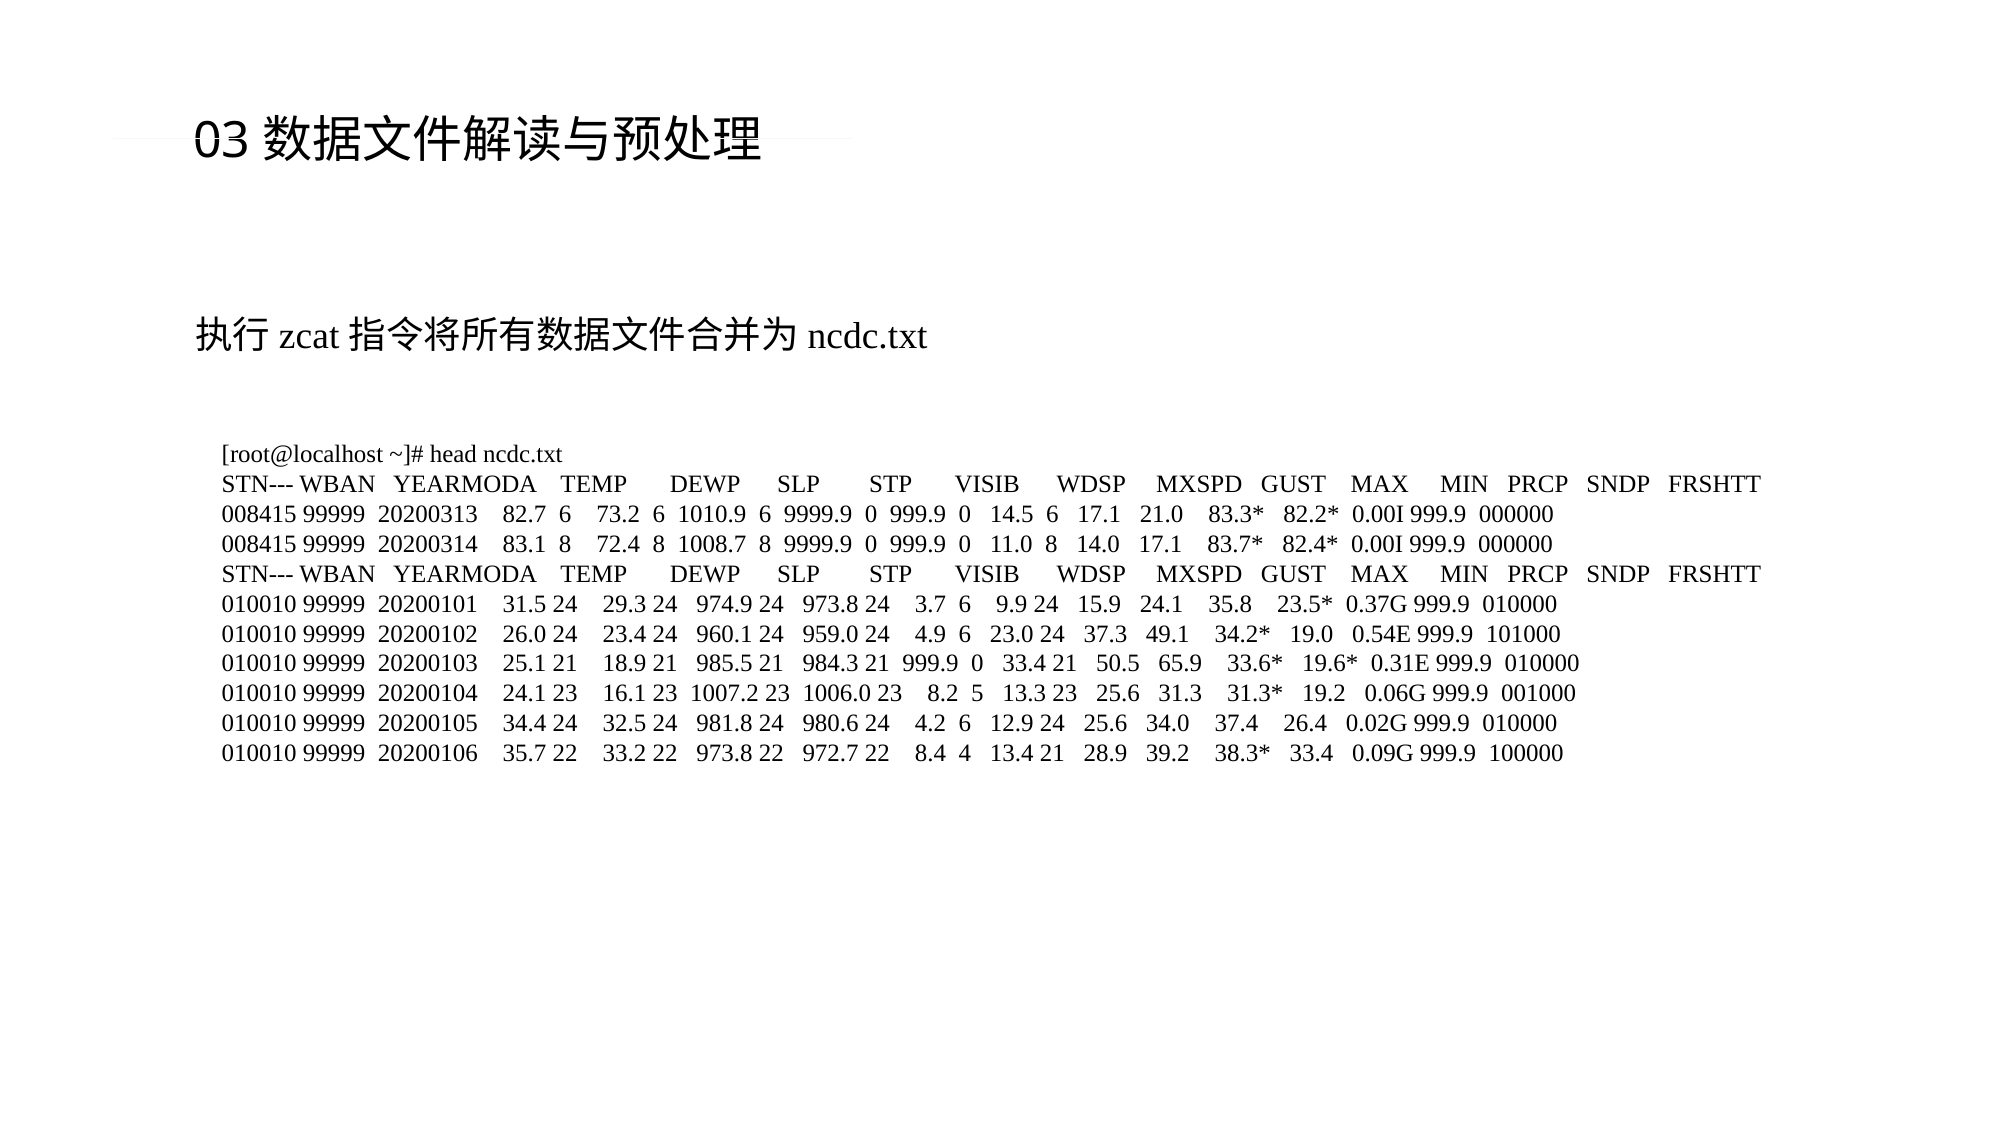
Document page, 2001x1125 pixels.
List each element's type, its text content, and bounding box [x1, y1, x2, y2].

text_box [112, 100, 854, 176]
text_box 执行zcat指令将所有数据文件合并为ncdc.txt [136, 303, 1744, 364]
text_box [root@localhost ~]# head ncdc.txt STN--- WBAN YEARMODA TEMP DEWP SLP STP VISIB WDSP MXSPD GUST MAX MIN PRCP SNDP FRSHTT 008415 99999 20200313 82.7 6 73.2 6 1010.9 6 9999.9 0 999.9 0 14.5 6 17.1 21.0 83.3* 82.2* 0.00I 999.9 000000 008415 99999 20200314 83.1 8 72.4 8 1008.7 8 9999.9 0 999.9 0 11.0 8 14.0 17.1 83.7* 82.4* 0.00I 999.9 000000 STN--- WBAN YEARMODA TEMP DEWP SLP STP VISIB WDSP MXSPD GUST MAX MIN PRCP SNDP FRSHTT 010010 99999 20200101 31.5 24 29.3 24 974.9 24 973.8 24 3.7 6 9.9 24 15.9 24.1 35.8 23.5* 0.37G 999.9 010000 010010 99999 20200102 26.0 24 23.4 24 960.1 24 959.0 24 4.9 6 23.0 24 37.3 49.1 34.2* 19.0 0.54E 999.9 101000 010010 99999 20200103 25.1 21 18.9 21 985.5 21 984.3 21 999.9 0 33.4 21 50.5 65.9 33.6* 19.6* 0.31E 999.9 010000 010010 99999 20200104 24.1 23 16.1 23 1007.2 23 1006.0 23 8.2 5 13.3 23 25.6 31.3 31.3* 19.2 0.06G 999.9 001000 010010 99999 20200105 34.4 24 32.5 24 981.8 24 980.6 24 4.2 6 12.9 24 25.6 34.0 37.4 26.4 0.02G 999.9 010000 010010 99999 20200106 35.7 22 33.2 22 973.8 22 972.7 22 8.4 4 13.4 21 28.9 39.2 38.3* 33.4 0.09G 999.9 100000 [169, 429, 2000, 775]
